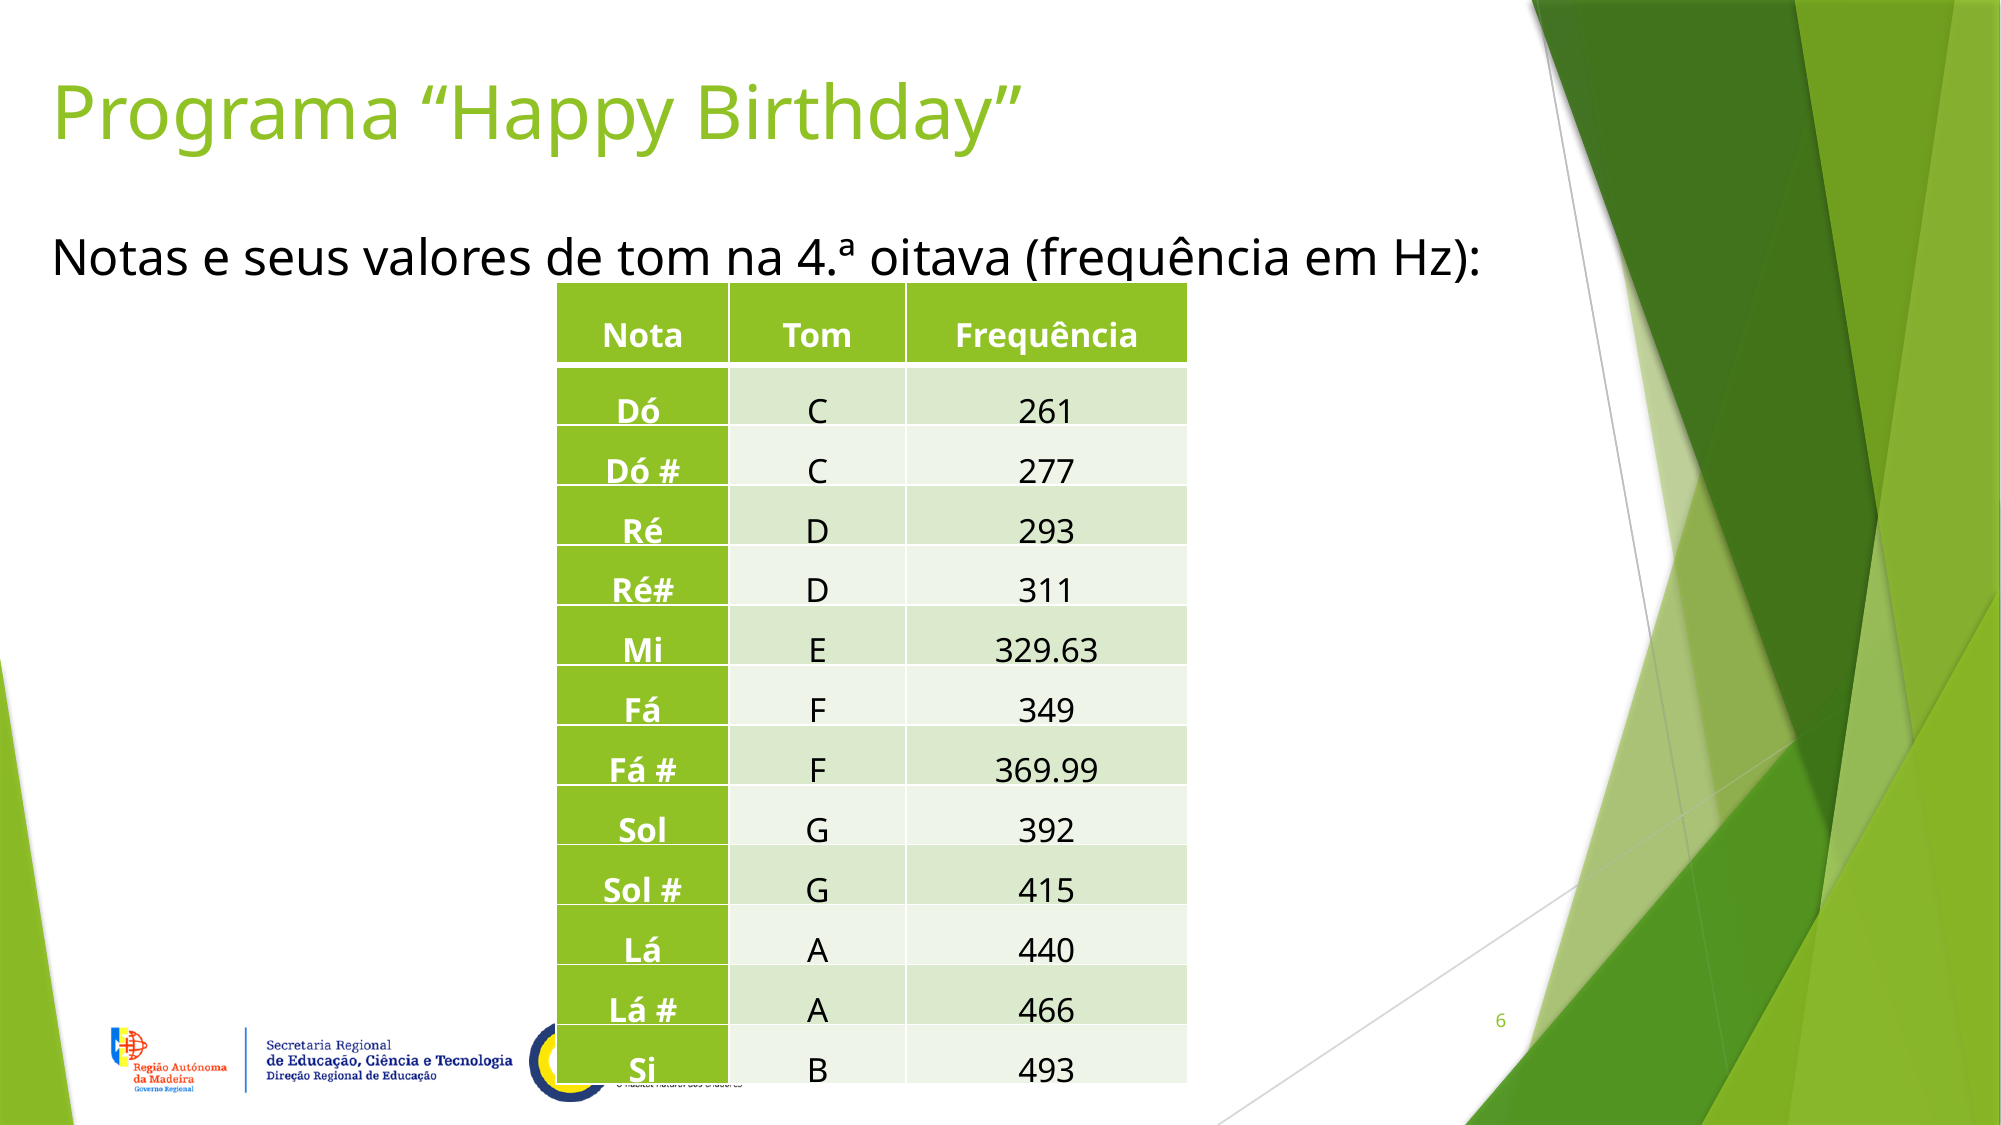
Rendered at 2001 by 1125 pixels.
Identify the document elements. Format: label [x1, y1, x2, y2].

picture [104, 1020, 753, 1103]
text_box [0, 0, 2000, 1125]
